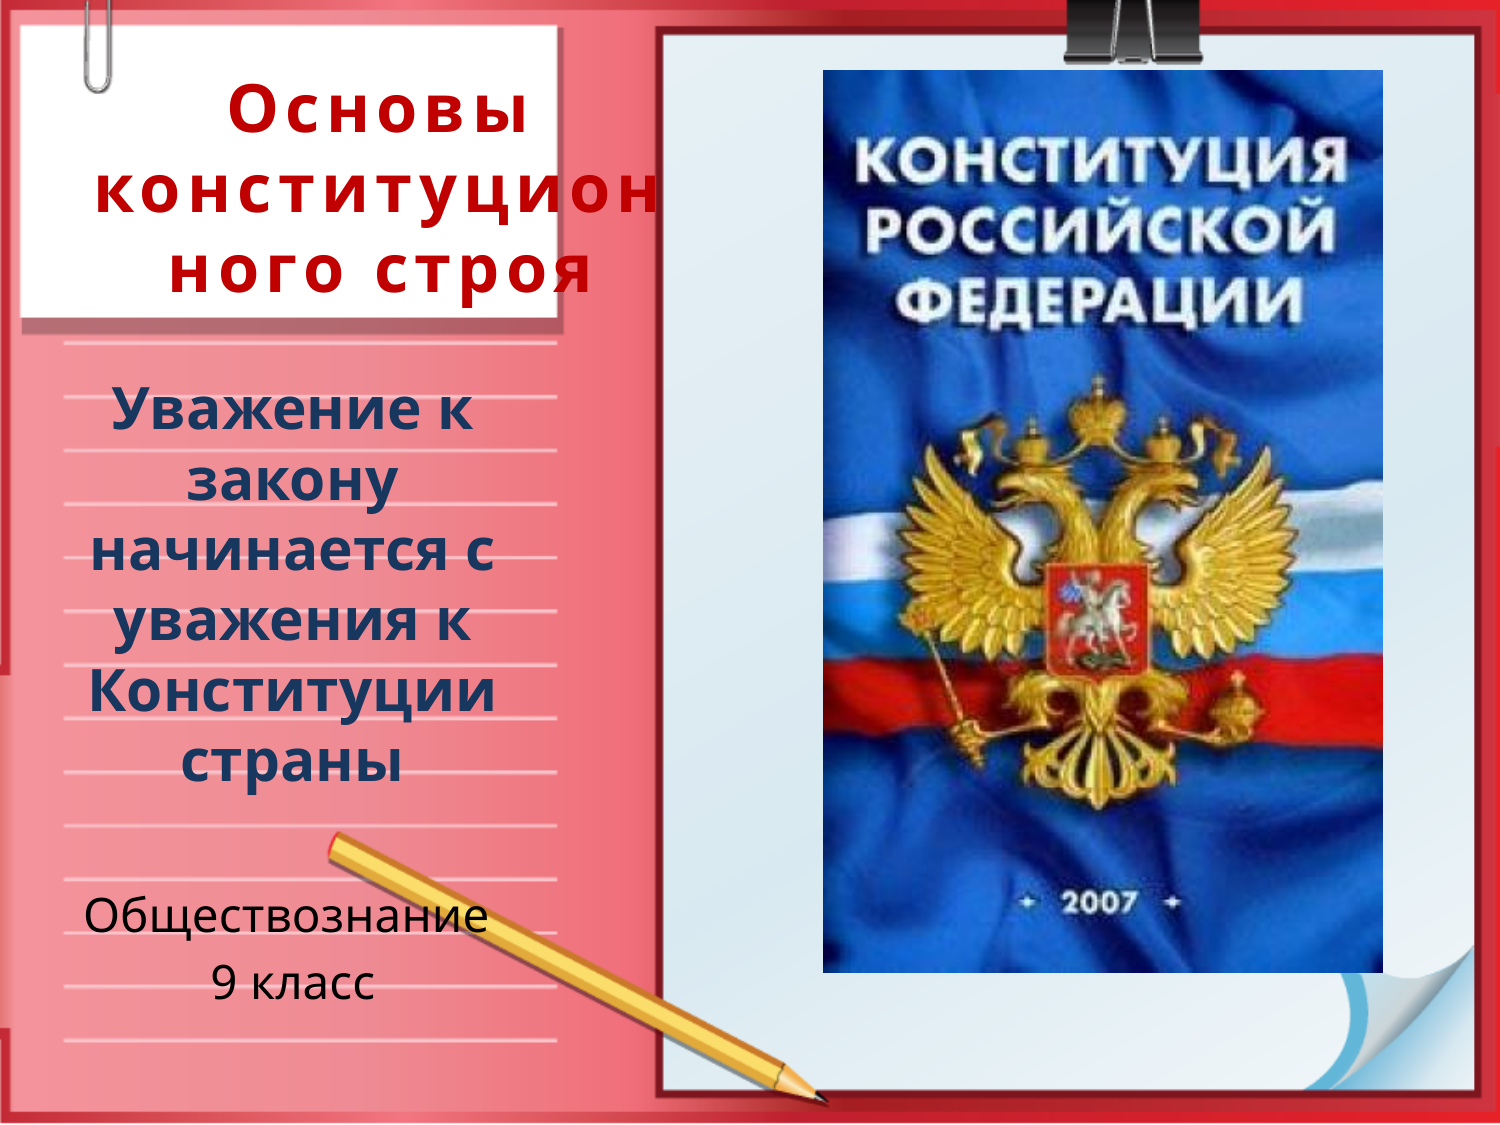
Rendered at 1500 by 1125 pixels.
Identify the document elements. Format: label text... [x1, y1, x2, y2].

subtitle Уважение к закону начинается с уважения к Конституции страны Обществознание 9 класс [23, 363, 563, 1020]
picture [0, 0, 1500, 1125]
title Основы конституцион ного строя [23, 58, 739, 317]
